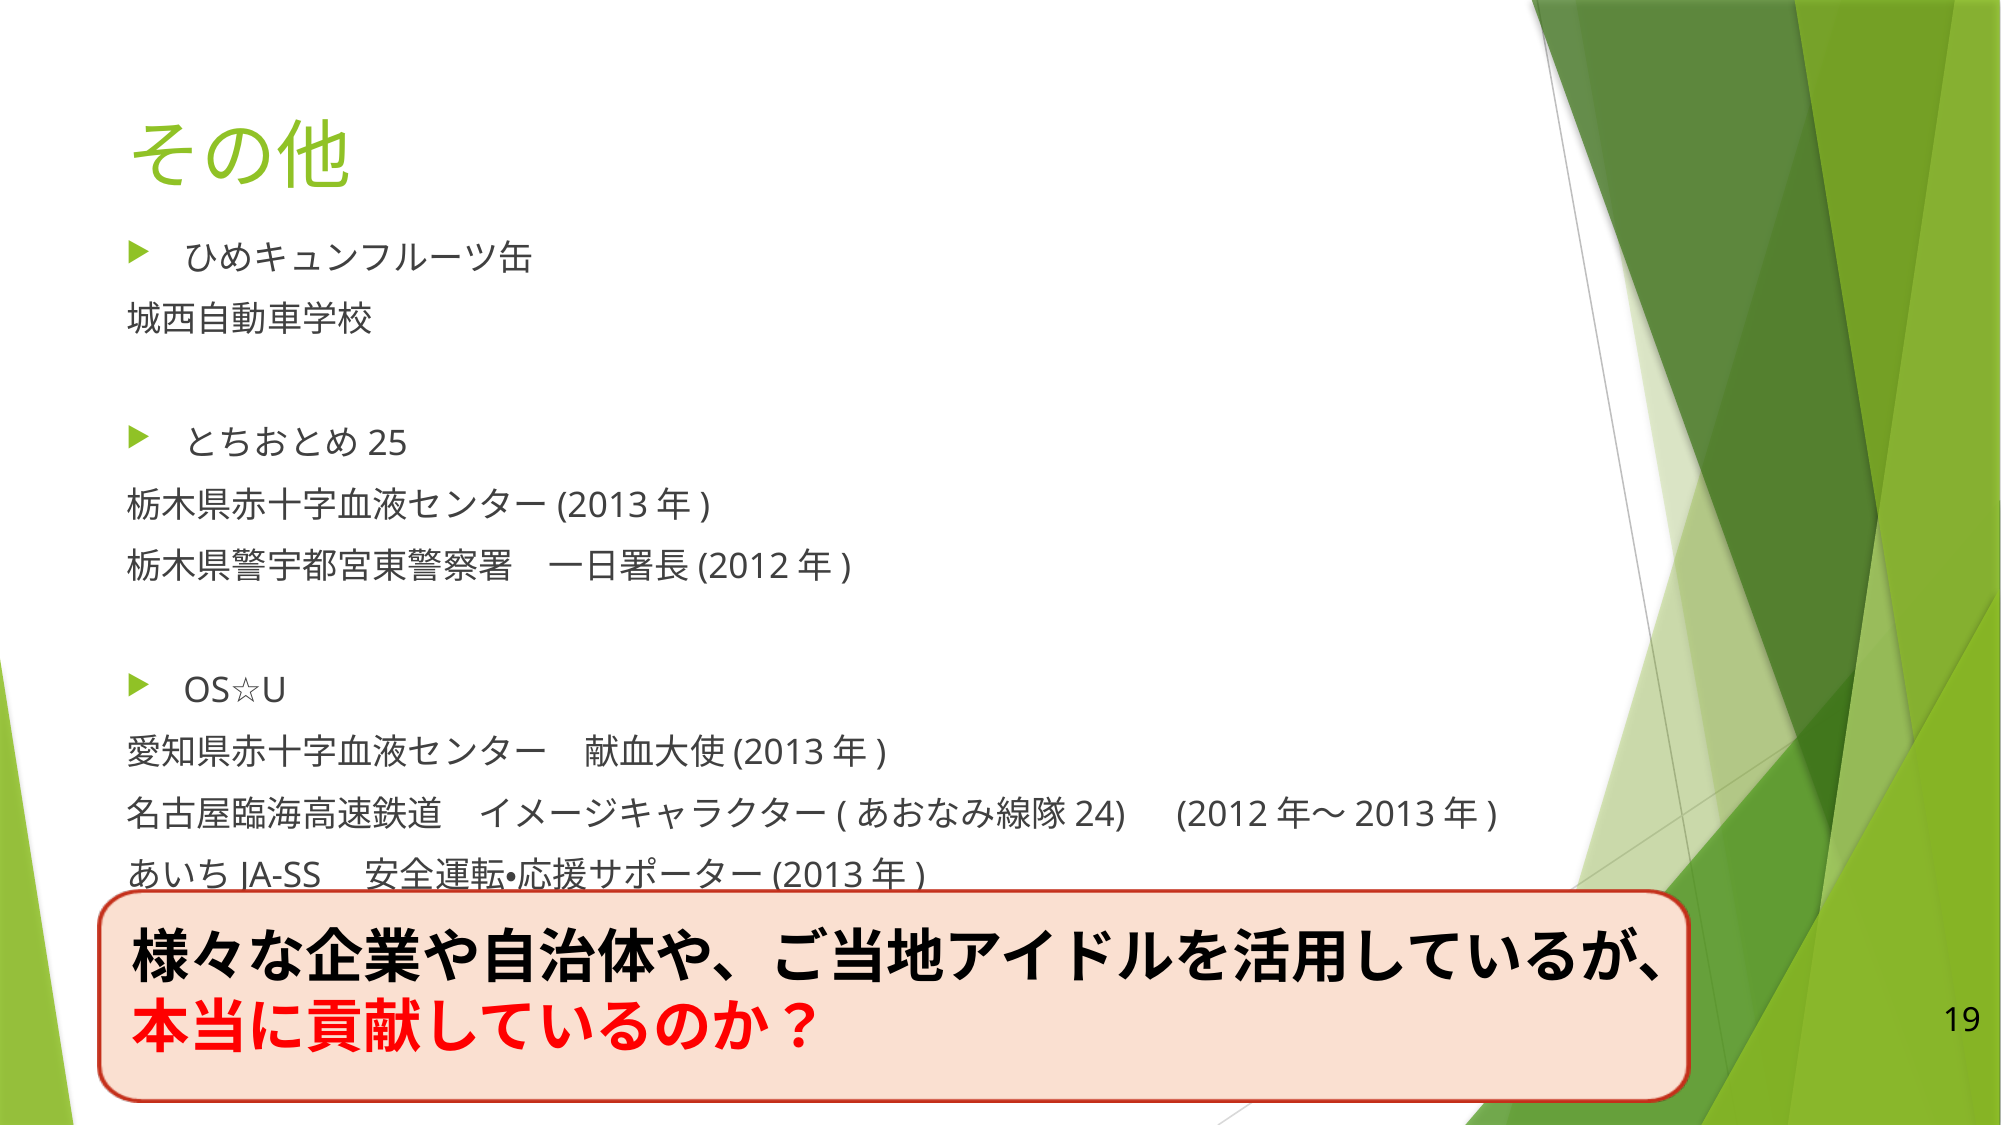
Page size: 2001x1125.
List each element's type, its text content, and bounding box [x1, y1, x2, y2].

list ひめキュンフルーツ缶 城西自動車学校 とちおとめ25 栃木県赤十字血液センター(2013年) 栃木県警宇都宮東警察署 一日署長(2012年) OS☆U 愛知県赤十字血液センター 献血大使(2013年) 名古屋臨海高速鉄道 イメージキャラクター(あおなみ線隊24) (2012年～2013年) あいちJA-SS 安全運転・応援サポーター(2013年) [111, 165, 1522, 887]
text_box 様々な企業や自治体や、ご当地アイドルを活用しているが、 本当に貢献しているのか？ [1698, 911, 2000, 1067]
picture [97, 888, 1691, 1104]
title その他 [111, 99, 1522, 165]
